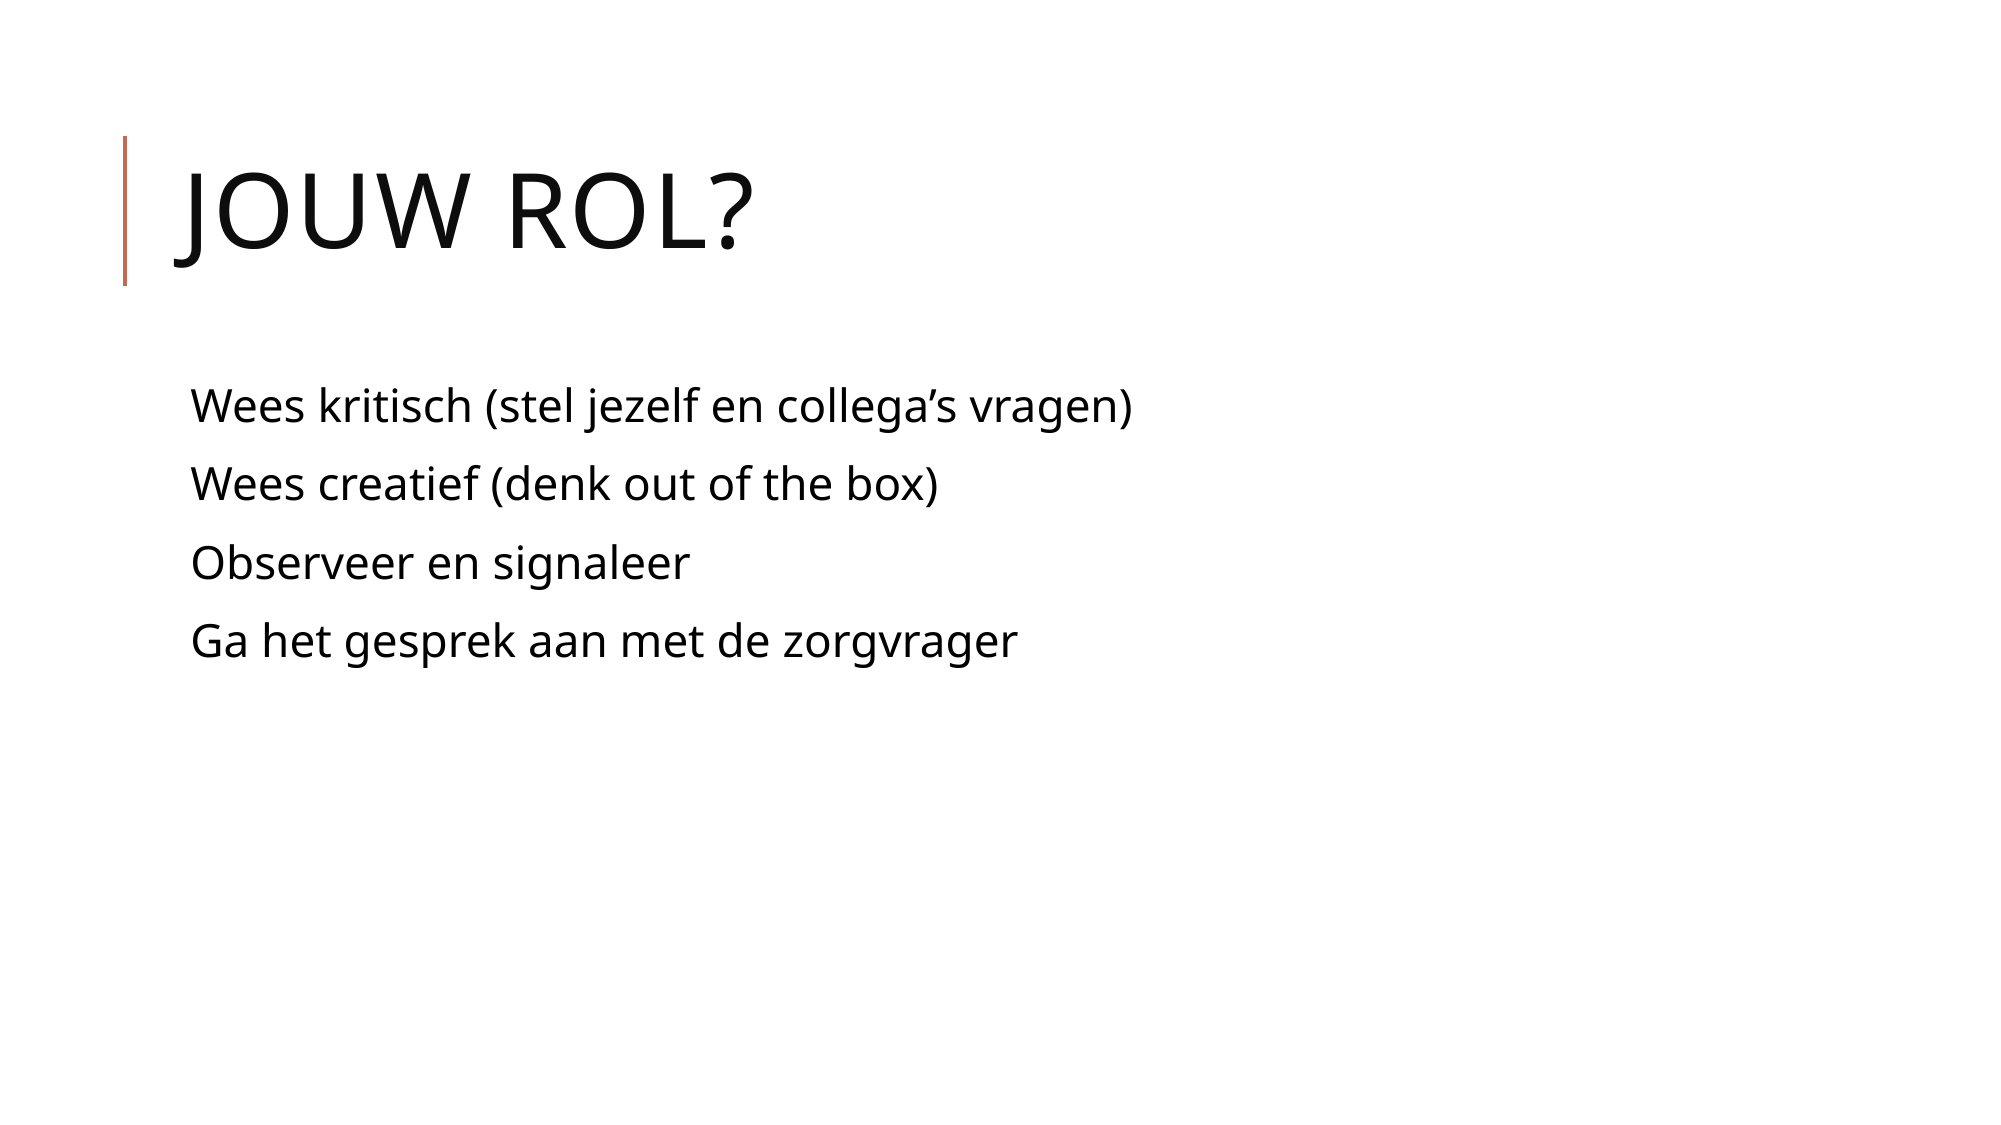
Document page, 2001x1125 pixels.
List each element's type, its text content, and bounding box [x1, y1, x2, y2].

title Jouw rol? [168, 96, 1763, 342]
list Wees kritisch (stel jezelf en collega’s vragen) Wees creatief (denk out of the box) Observeer en signaleer Ga het gesprek aan met de zorgvrager [168, 375, 1763, 1035]
